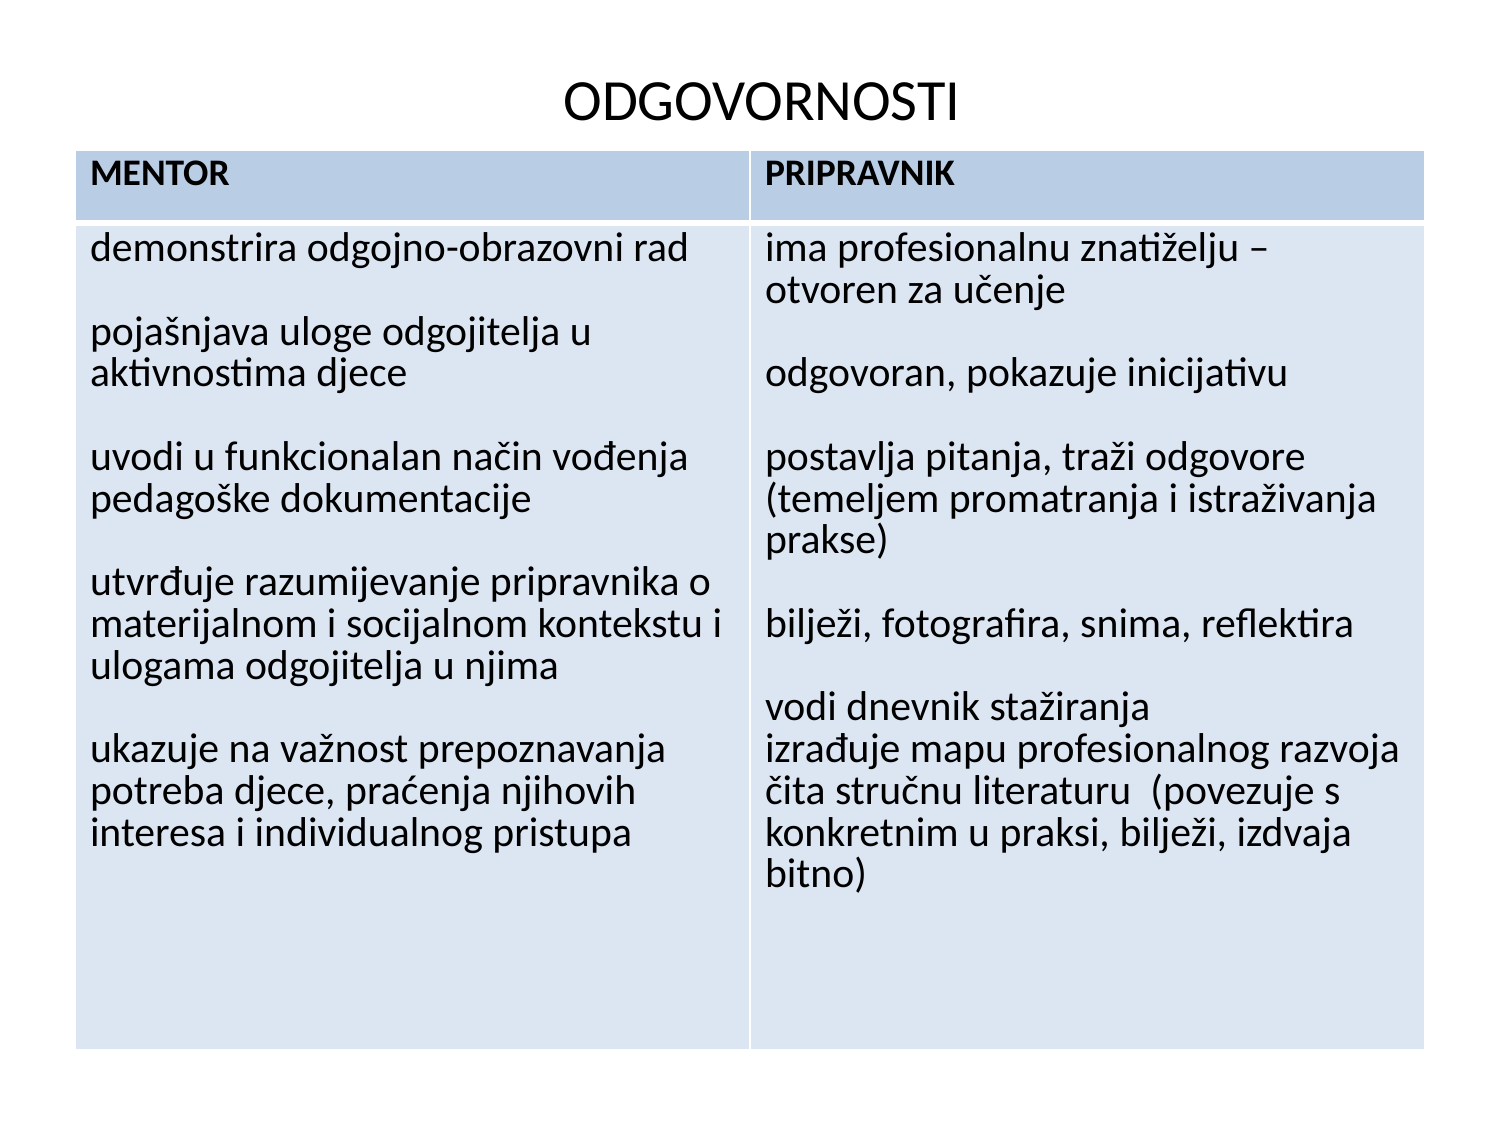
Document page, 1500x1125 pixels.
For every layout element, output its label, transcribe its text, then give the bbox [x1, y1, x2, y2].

table_header PRIPRAVNIK [751, 151, 1424, 220]
table_cell demonstrira odgojno-obrazovni rad pojašnjava uloge odgojitelja u aktivnostima djece uvodi u funkcionalan način vođenja pedagoške dokumentacije utvrđuje razumijevanje pripravnika o materijalnom i socijalnom kontekstu i ulogama odgojitelja u njima ukazuje na važnost prepoznavanja potreba djece, praćenja njihovih interesa i individualnog pristupa [76, 226, 749, 1049]
table_cell ima profesionalnu znatiželju – otvoren za učenje odgovoran, pokazuje inicijativu postavlja pitanja, traži odgovore (temeljem promatranja i istraživanja prakse) bilježi, fotografira, snima, reflektira vodi dnevnik stažiranja izrađuje mapu profesionalnog razvoja čita stručnu literaturu (povezuje s konkretnim u praksi, bilježi, izdvaja bitno) [751, 226, 1424, 1049]
table_header MENTOR [76, 151, 749, 220]
title ODGOVORNOSTI [112, 45, 1425, 149]
